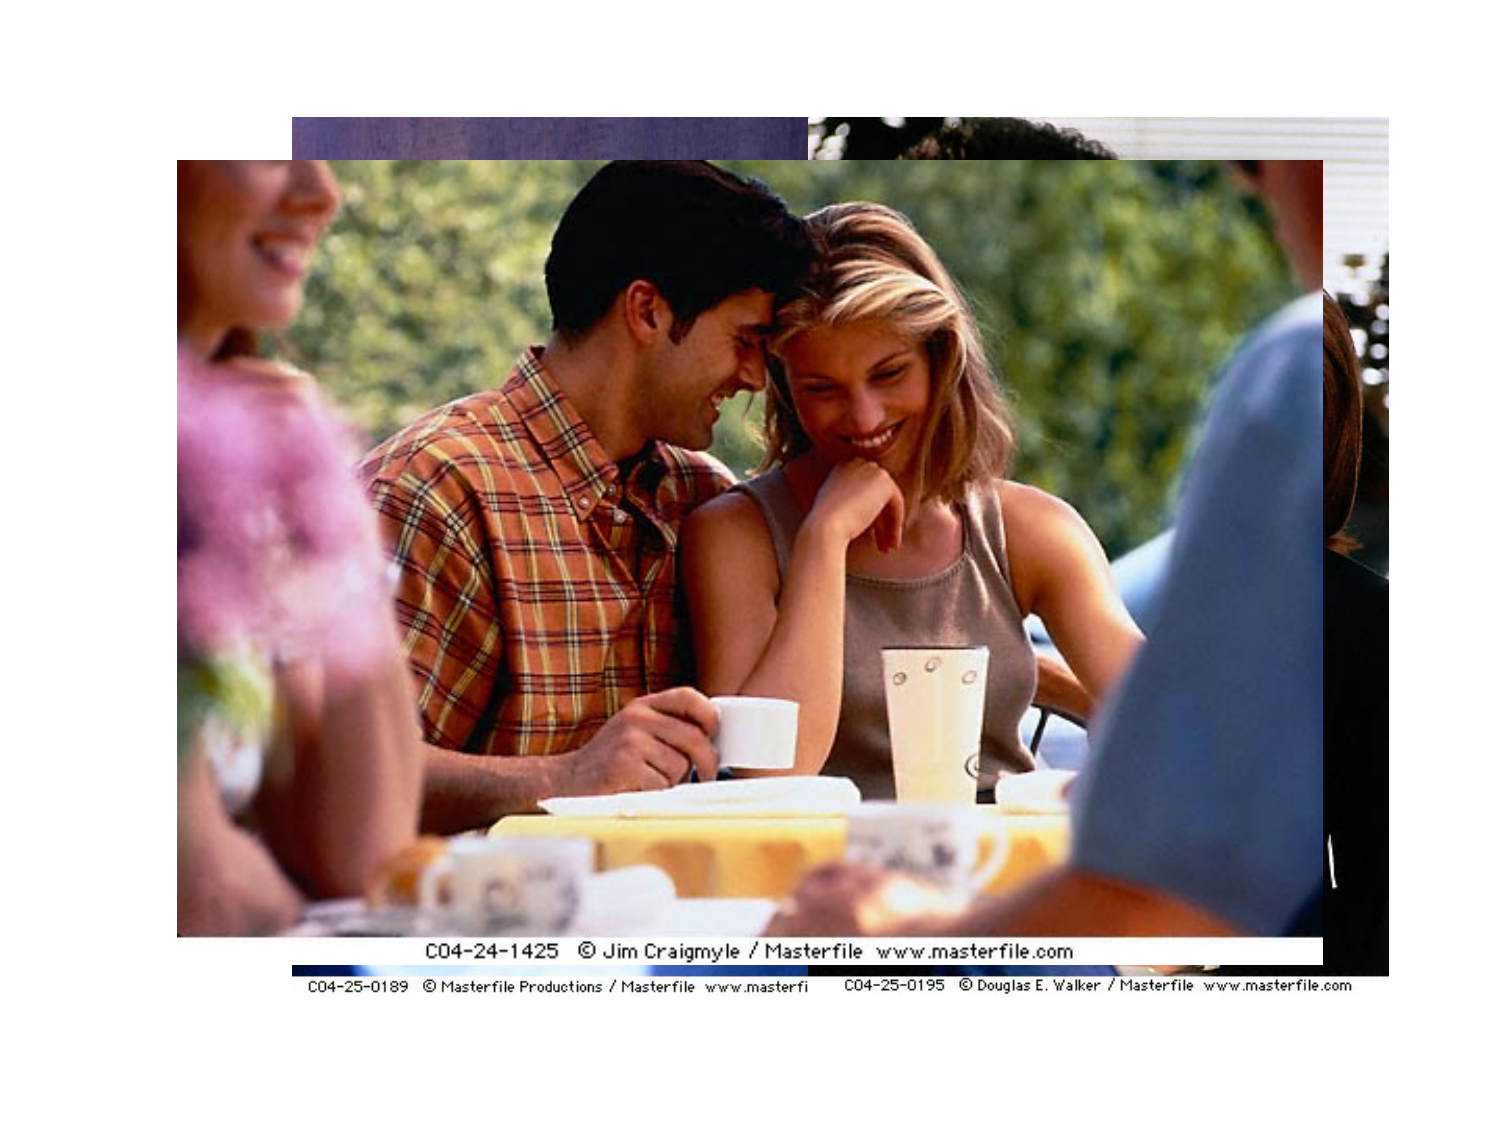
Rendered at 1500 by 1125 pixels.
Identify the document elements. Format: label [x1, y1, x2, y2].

picture [176, 116, 1389, 997]
